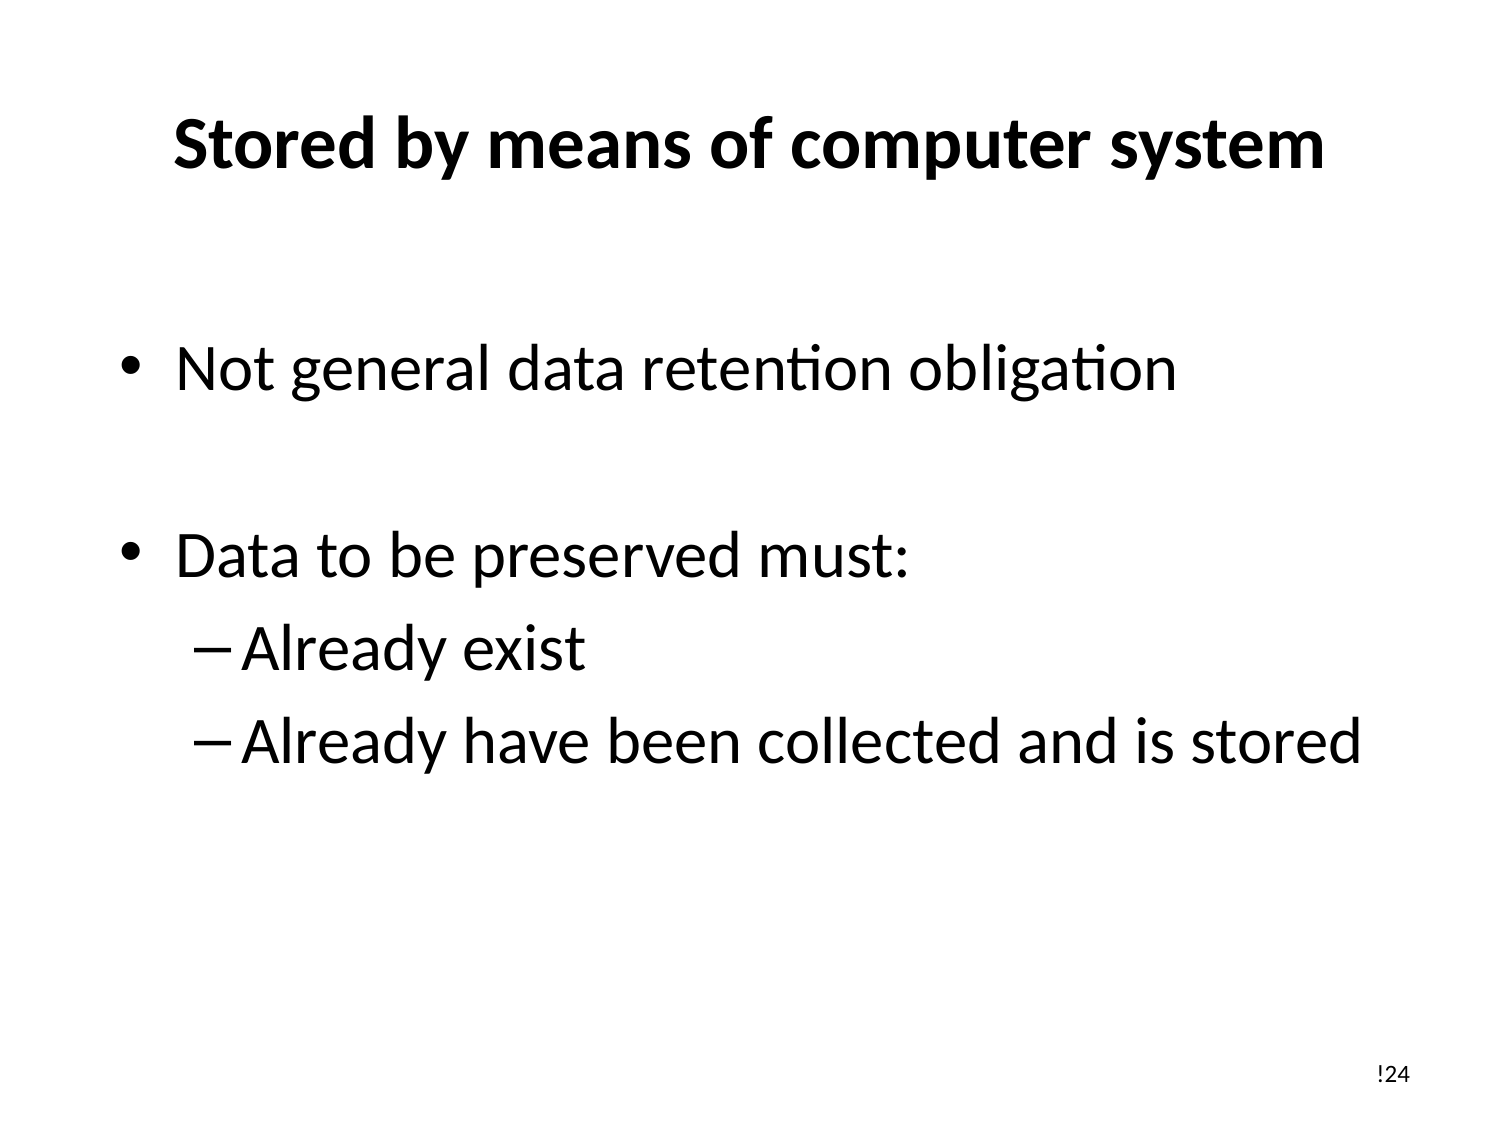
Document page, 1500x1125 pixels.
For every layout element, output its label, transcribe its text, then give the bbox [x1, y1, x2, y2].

title Stored by means of computer system [74, 44, 1426, 233]
list Not general data retention obligation Data to be preserved must: Already exist Already have been collected and is stored [103, 316, 1455, 922]
slide_number !24 [1074, 1042, 1425, 1103]
